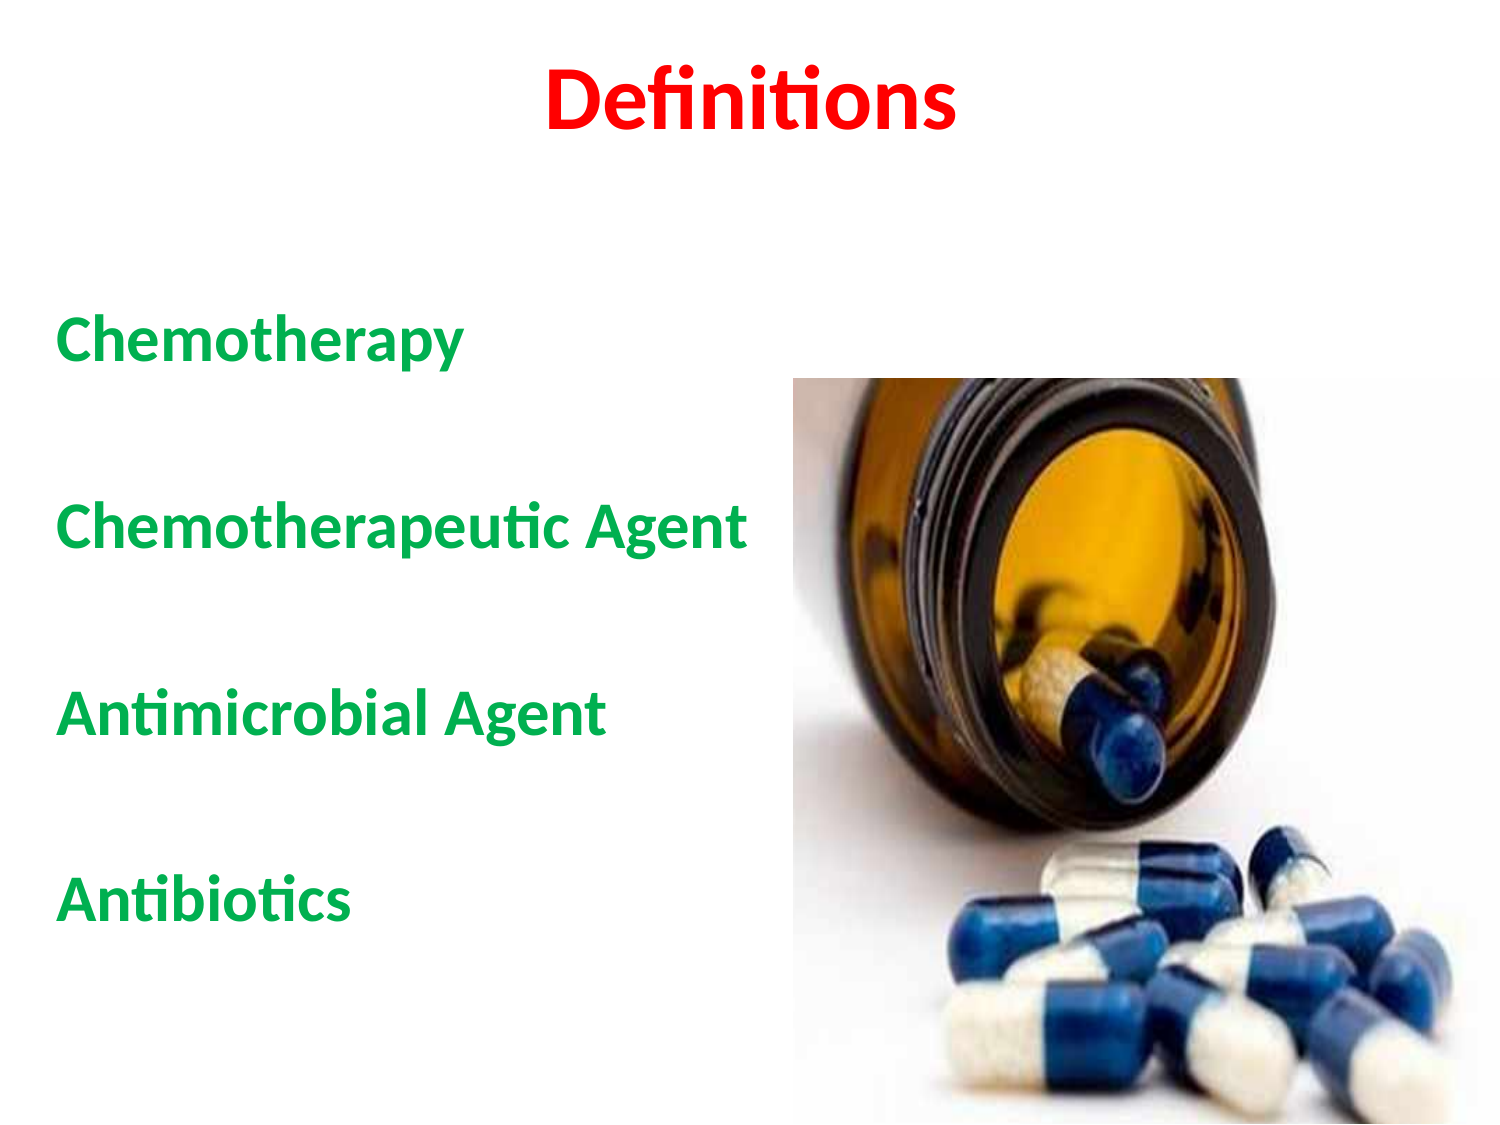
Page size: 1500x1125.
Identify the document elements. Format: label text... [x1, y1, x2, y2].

title Definitions [76, 30, 1427, 171]
list Chemotherapy Chemotherapeutic Agent Antimicrobial Agent Antibiotics [41, 184, 1447, 1083]
picture [792, 378, 1500, 1125]
